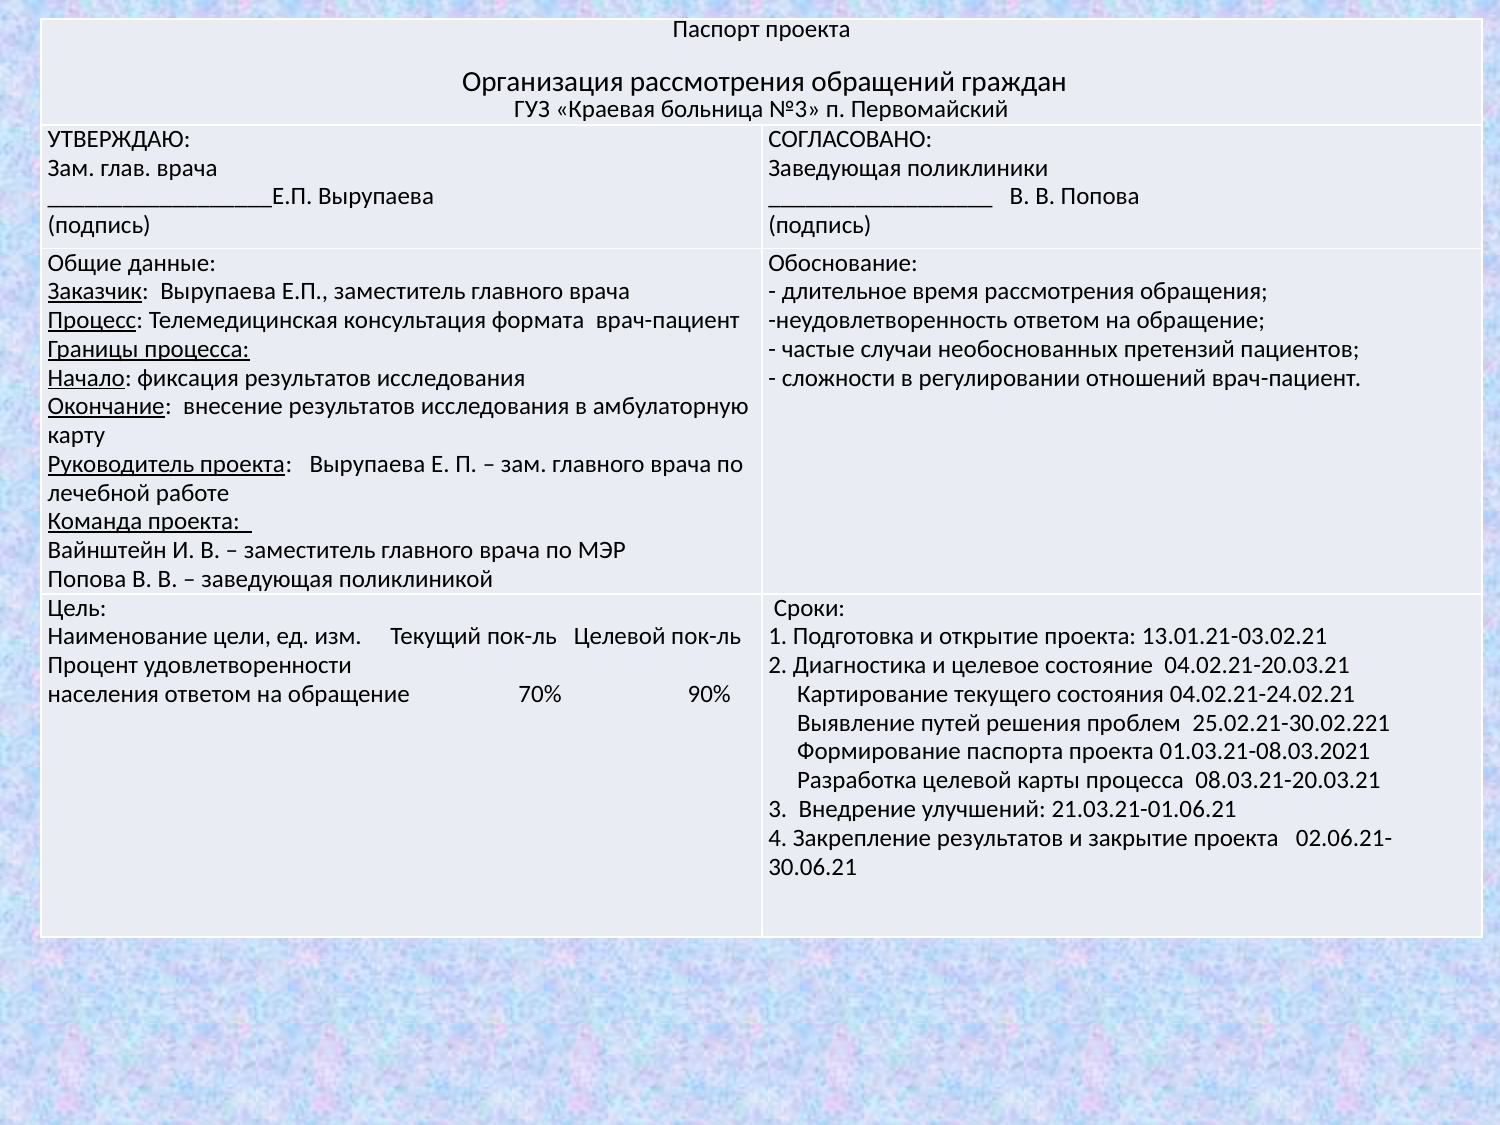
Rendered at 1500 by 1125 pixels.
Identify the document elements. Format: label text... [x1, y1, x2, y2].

table_cell Цель: Наименование цели, ед. изм. Текущий пок-ль Целевой пок-ль Процент удовлетворенности населения ответом на обращение 70% 90% [42, 595, 761, 936]
table_cell Общие данные: Заказчик: Вырупаева Е.П., заместитель главного врача Процесс: Телемедицинская консультация формата врач-пациент Границы процесса: Начало: фиксация результатов исследования Окончание: внесение результатов исследования в амбулаторную карту Руководитель проекта: Вырупаева Е. П. – зам. главного врача по лечебной работе Команда проекта: Вайнштейн И. В. – заместитель главного врача по МЭР Попова В. В. – заведующая поликлиникой [42, 249, 761, 593]
table_cell Сроки: 1. Подготовка и открытие проекта: 13.01.21-03.02.21 2. Диагностика и целевое состояние 04.02.21-20.03.21 Картирование текущего состояния 04.02.21-24.02.21 Выявление путей решения проблем 25.02.21-30.02.221 Формирование паспорта проекта 01.03.21-08.03.2021 Разработка целевой карты процесса 08.03.21-20.03.21 3. Внедрение улучшений: 21.03.21-01.06.21 4. Закрепление результатов и закрытие проекта 02.06.21-30.06.21 [763, 595, 1481, 936]
table_header Паспорт проекта Организация рассмотрения обращений граждан ГУЗ «Краевая больница №3» п. Первомайский [42, 20, 1481, 124]
table_cell УТВЕРЖДАЮ: Зам. глав. врача __________________Е.П. Вырупаева (подпись) [42, 126, 761, 248]
picture [0, 0, 1500, 1125]
table_cell Обоснование: - длительное время рассмотрения обращения; -неудовлетворенность ответом на обращение; - частые случаи необоснованных претензий пациентов; - сложности в регулировании отношений врач-пациент. [763, 249, 1481, 593]
table_cell СОГЛАСОВАНО: Заведующая поликлиники __________________ В. В. Попова (подпись) [763, 126, 1481, 248]
